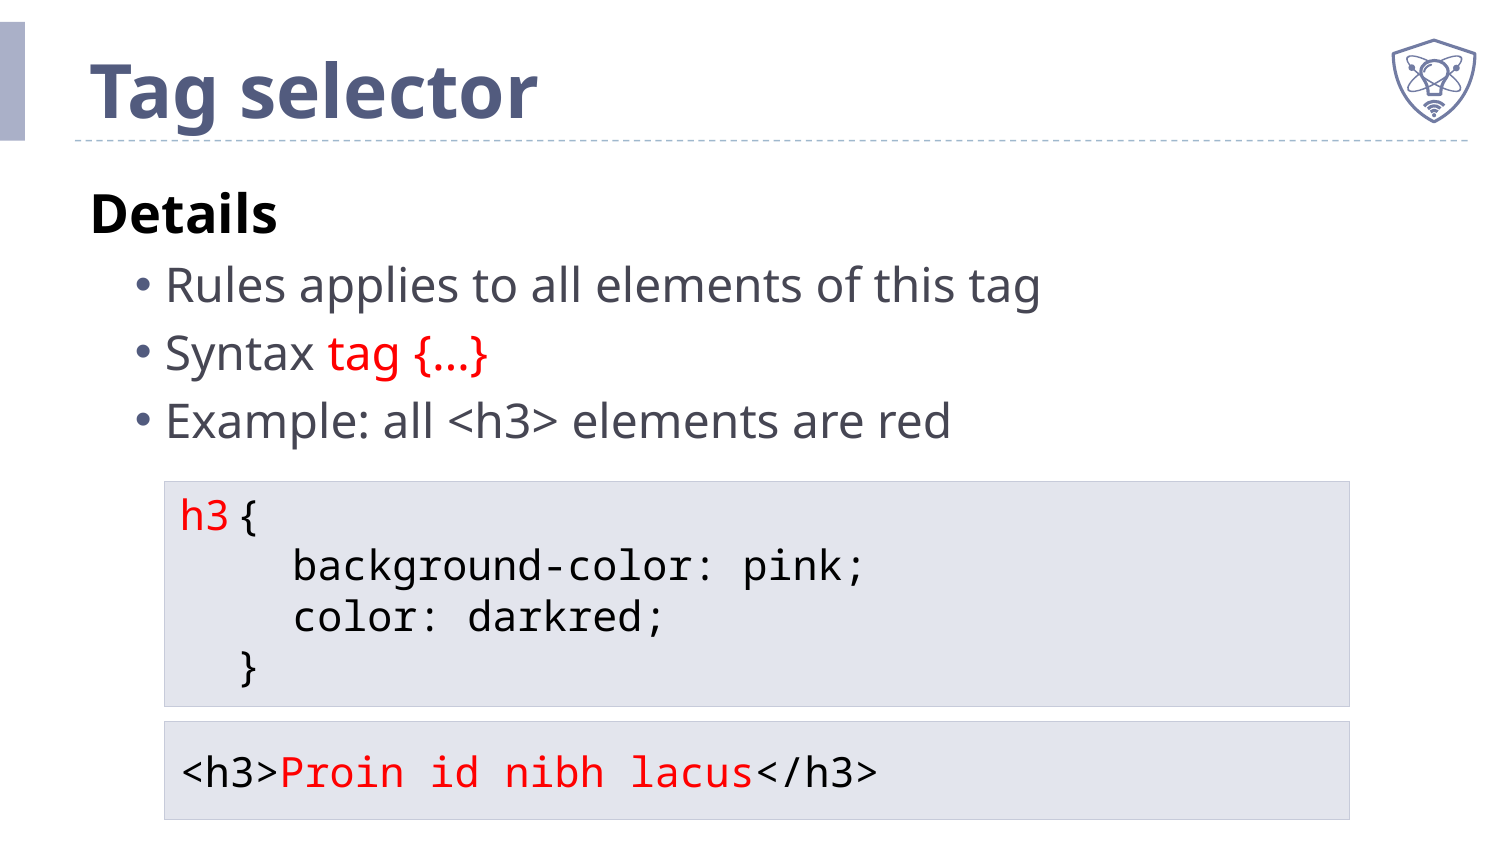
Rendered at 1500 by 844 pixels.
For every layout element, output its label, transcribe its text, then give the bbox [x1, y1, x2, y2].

list Details Rules applies to all elements of this tag Syntax tag {…} Example: all <h3> elements are red [75, 171, 1475, 835]
text_box h3 { background-color: pink; color: darkred; } [164, 481, 1350, 707]
text_box <h3>Proin id nibh lacus</h3> [164, 721, 1350, 820]
title Tag selector [75, 18, 1475, 141]
